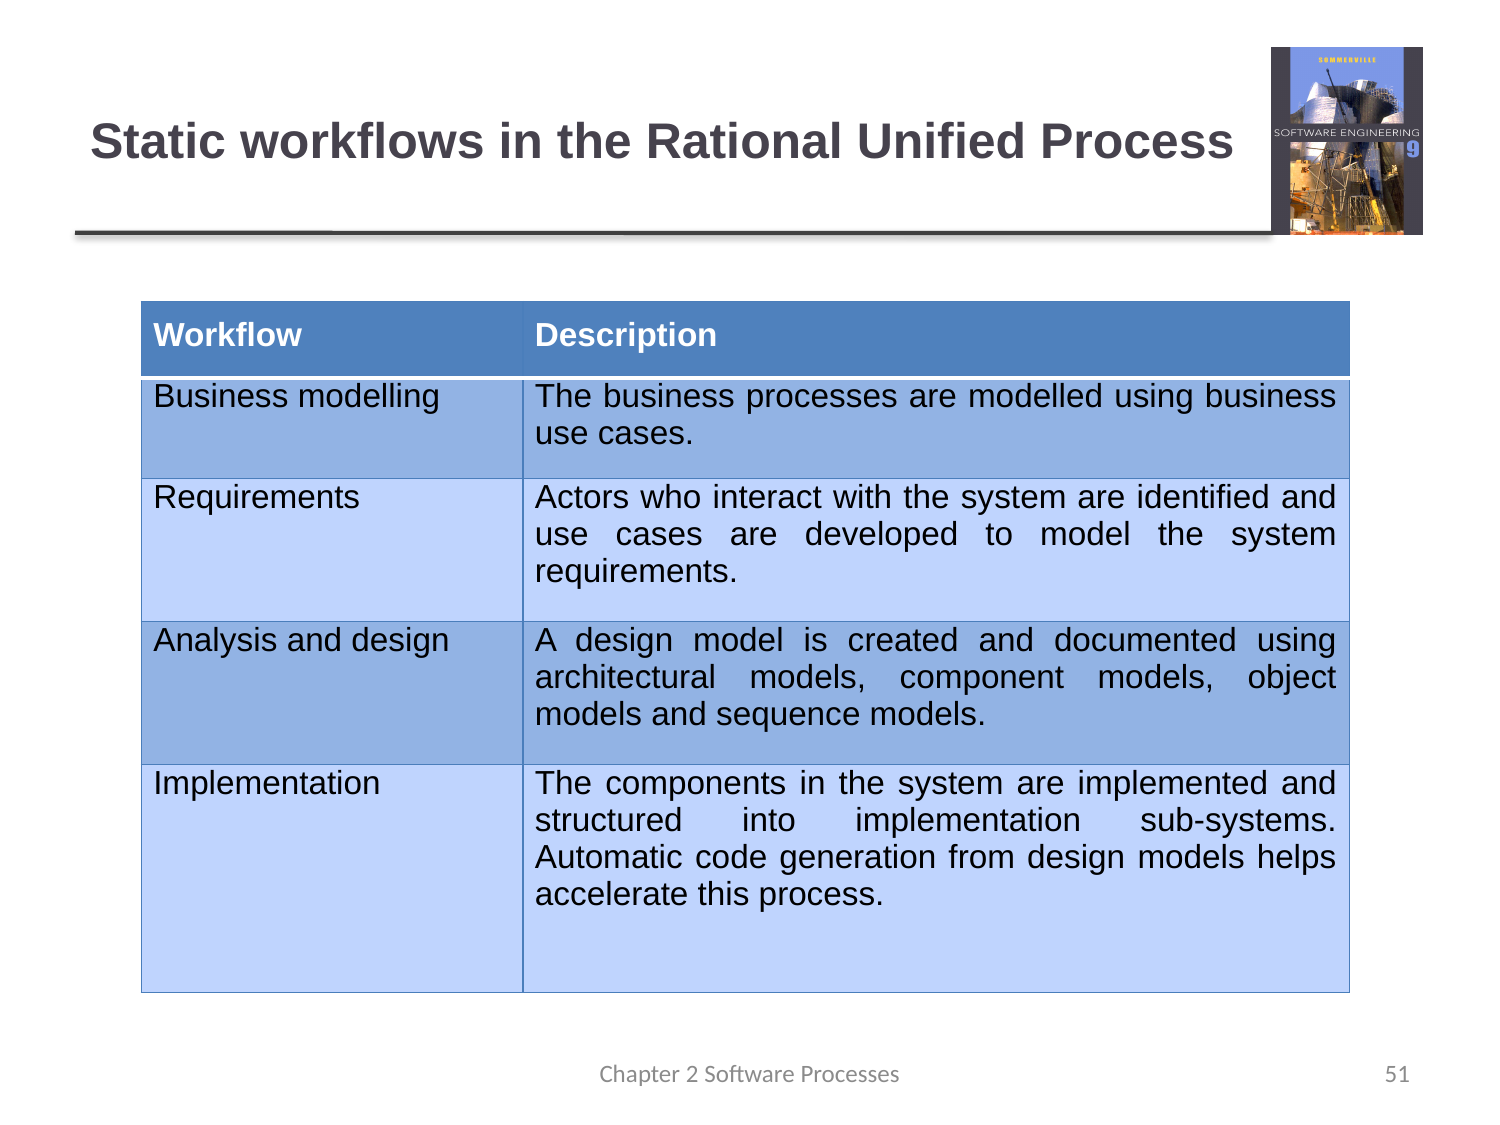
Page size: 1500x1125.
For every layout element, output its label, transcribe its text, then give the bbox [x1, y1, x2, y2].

table_header Workflow [142, 302, 522, 376]
table_header Description [524, 302, 1349, 376]
table_cell The business processes are modelled using business use cases. [524, 380, 1349, 478]
picture [1272, 47, 1423, 235]
table_cell Implementation [142, 765, 522, 992]
table_cell A design model is created and documented using architectural models, component models, object models and sequence models. [524, 622, 1349, 764]
footer Chapter 2 Software Processes [512, 1042, 988, 1103]
table_cell Business modelling [142, 380, 522, 478]
table_cell The components in the system are implemented and structured into implementation sub-systems. Automatic code generation from design models helps accelerate this process. [524, 765, 1349, 992]
table_cell Actors who interact with the system are identified and use cases are developed to model the system requirements. [524, 479, 1349, 621]
title Static workflows in the Rational Unified Process [74, 44, 1272, 233]
table_cell Analysis and design [142, 622, 522, 764]
slide_number 51 [1074, 1042, 1425, 1103]
table_cell Requirements [142, 479, 522, 621]
